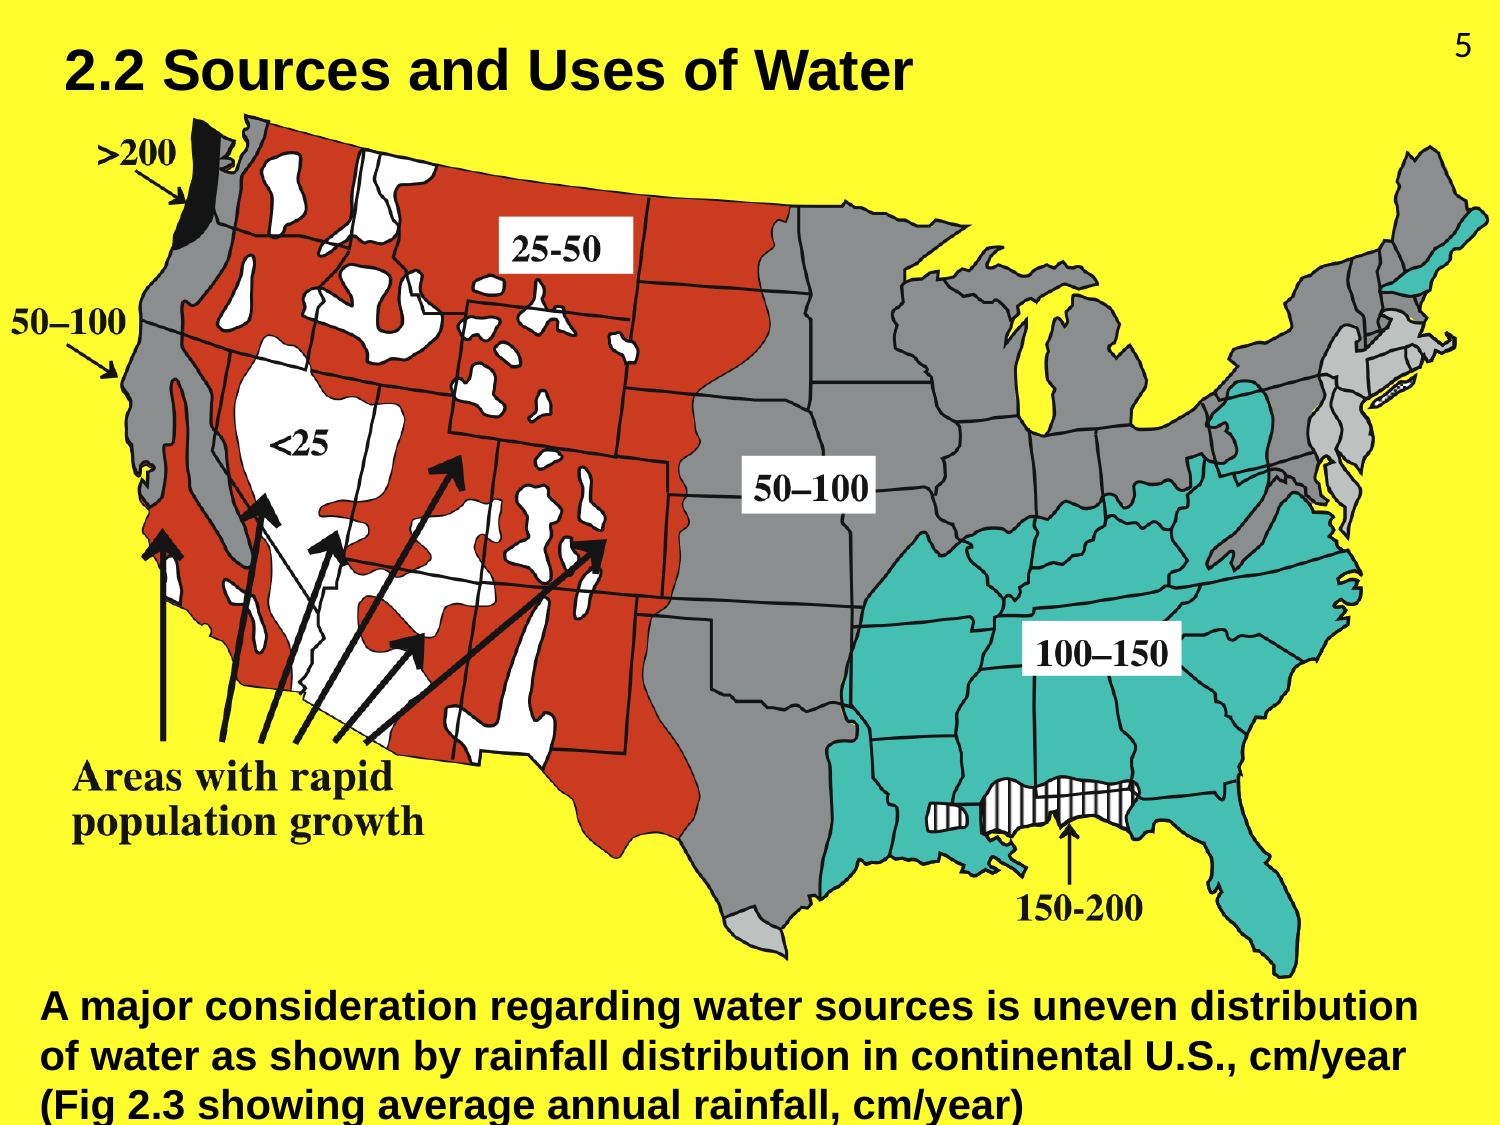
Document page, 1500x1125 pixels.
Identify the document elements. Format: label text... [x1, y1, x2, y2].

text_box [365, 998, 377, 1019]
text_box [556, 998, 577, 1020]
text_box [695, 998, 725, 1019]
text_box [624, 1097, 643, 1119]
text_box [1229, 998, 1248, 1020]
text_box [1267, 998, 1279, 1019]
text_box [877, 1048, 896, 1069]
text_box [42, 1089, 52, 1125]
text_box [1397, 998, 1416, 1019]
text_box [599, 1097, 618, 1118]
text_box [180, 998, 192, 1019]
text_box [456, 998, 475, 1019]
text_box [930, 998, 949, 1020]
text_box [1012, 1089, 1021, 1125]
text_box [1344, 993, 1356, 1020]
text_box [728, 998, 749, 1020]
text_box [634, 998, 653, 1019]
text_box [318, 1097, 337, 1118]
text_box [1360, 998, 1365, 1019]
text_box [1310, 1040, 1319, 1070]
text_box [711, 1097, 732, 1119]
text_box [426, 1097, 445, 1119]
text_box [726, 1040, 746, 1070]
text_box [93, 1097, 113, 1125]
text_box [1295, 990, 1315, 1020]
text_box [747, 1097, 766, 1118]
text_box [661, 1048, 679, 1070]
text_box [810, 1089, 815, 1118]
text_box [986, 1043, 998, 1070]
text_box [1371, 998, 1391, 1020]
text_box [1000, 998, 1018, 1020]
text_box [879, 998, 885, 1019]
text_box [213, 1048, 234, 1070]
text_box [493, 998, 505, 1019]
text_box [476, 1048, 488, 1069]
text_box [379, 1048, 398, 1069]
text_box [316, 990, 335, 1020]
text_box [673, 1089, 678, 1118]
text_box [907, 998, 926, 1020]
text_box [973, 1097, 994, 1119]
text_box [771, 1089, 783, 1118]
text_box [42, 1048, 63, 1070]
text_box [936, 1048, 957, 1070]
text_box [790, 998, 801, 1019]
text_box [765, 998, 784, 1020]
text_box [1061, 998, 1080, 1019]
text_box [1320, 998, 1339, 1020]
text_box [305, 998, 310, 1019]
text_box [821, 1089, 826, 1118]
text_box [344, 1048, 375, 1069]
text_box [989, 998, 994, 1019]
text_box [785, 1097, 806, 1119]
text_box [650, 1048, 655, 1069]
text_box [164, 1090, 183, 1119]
text_box 5 [1424, 12, 1488, 73]
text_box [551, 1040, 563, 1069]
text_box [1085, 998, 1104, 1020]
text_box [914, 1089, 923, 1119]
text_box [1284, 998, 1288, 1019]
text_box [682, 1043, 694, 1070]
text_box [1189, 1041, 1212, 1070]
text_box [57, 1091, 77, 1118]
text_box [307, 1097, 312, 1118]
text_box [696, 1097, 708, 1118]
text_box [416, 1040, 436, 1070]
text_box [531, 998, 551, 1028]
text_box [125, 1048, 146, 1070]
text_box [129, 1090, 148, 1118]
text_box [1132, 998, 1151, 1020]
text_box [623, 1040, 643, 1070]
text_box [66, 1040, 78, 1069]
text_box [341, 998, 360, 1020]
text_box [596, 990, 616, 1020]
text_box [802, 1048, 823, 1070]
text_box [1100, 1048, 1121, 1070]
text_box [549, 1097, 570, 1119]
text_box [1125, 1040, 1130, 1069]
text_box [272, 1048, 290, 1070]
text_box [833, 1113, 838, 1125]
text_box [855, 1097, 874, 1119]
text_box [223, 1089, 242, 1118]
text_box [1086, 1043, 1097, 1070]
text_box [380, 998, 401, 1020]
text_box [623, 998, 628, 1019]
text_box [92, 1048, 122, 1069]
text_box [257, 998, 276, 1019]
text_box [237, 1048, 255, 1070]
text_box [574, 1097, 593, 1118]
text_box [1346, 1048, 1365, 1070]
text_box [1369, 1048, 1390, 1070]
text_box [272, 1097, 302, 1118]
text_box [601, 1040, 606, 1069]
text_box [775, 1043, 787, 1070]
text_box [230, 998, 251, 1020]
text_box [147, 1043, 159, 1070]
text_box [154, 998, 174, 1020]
text_box 2.2 Sources and Uses of Water [50, 24, 1375, 109]
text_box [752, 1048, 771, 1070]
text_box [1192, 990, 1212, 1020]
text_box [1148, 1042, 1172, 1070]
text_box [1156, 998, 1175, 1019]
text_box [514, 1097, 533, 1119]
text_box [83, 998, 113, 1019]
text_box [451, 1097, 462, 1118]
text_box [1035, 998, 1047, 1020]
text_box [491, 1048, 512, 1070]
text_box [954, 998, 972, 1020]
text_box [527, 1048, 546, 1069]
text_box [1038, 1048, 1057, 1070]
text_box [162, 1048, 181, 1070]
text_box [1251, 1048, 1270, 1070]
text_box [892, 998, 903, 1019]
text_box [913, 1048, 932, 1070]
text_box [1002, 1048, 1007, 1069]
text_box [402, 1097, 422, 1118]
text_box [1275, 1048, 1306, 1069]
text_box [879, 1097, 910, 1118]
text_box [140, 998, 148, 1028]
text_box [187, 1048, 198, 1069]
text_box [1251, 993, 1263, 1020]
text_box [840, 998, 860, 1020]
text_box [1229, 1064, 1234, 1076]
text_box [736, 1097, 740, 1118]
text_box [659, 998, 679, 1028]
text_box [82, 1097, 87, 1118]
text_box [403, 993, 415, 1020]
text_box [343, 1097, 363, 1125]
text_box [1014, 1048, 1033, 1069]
picture [0, 112, 1492, 980]
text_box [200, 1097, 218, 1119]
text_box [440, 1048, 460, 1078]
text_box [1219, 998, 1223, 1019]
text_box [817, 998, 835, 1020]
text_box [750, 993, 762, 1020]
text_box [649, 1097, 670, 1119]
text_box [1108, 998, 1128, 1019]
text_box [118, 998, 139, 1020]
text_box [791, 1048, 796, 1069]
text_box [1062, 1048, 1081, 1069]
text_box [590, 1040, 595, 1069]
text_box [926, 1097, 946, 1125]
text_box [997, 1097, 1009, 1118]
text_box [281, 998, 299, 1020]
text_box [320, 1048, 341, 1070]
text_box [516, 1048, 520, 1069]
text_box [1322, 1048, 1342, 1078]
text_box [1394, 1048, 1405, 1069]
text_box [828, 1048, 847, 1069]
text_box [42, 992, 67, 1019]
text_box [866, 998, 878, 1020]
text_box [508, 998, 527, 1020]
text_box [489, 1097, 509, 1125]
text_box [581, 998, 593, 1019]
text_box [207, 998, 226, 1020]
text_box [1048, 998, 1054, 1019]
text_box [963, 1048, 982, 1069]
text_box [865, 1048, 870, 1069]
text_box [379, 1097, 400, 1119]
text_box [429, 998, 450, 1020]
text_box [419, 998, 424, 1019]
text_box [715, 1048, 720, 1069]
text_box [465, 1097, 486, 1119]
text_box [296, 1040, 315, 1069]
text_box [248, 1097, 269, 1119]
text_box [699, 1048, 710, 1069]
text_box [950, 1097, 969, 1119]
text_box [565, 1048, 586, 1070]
